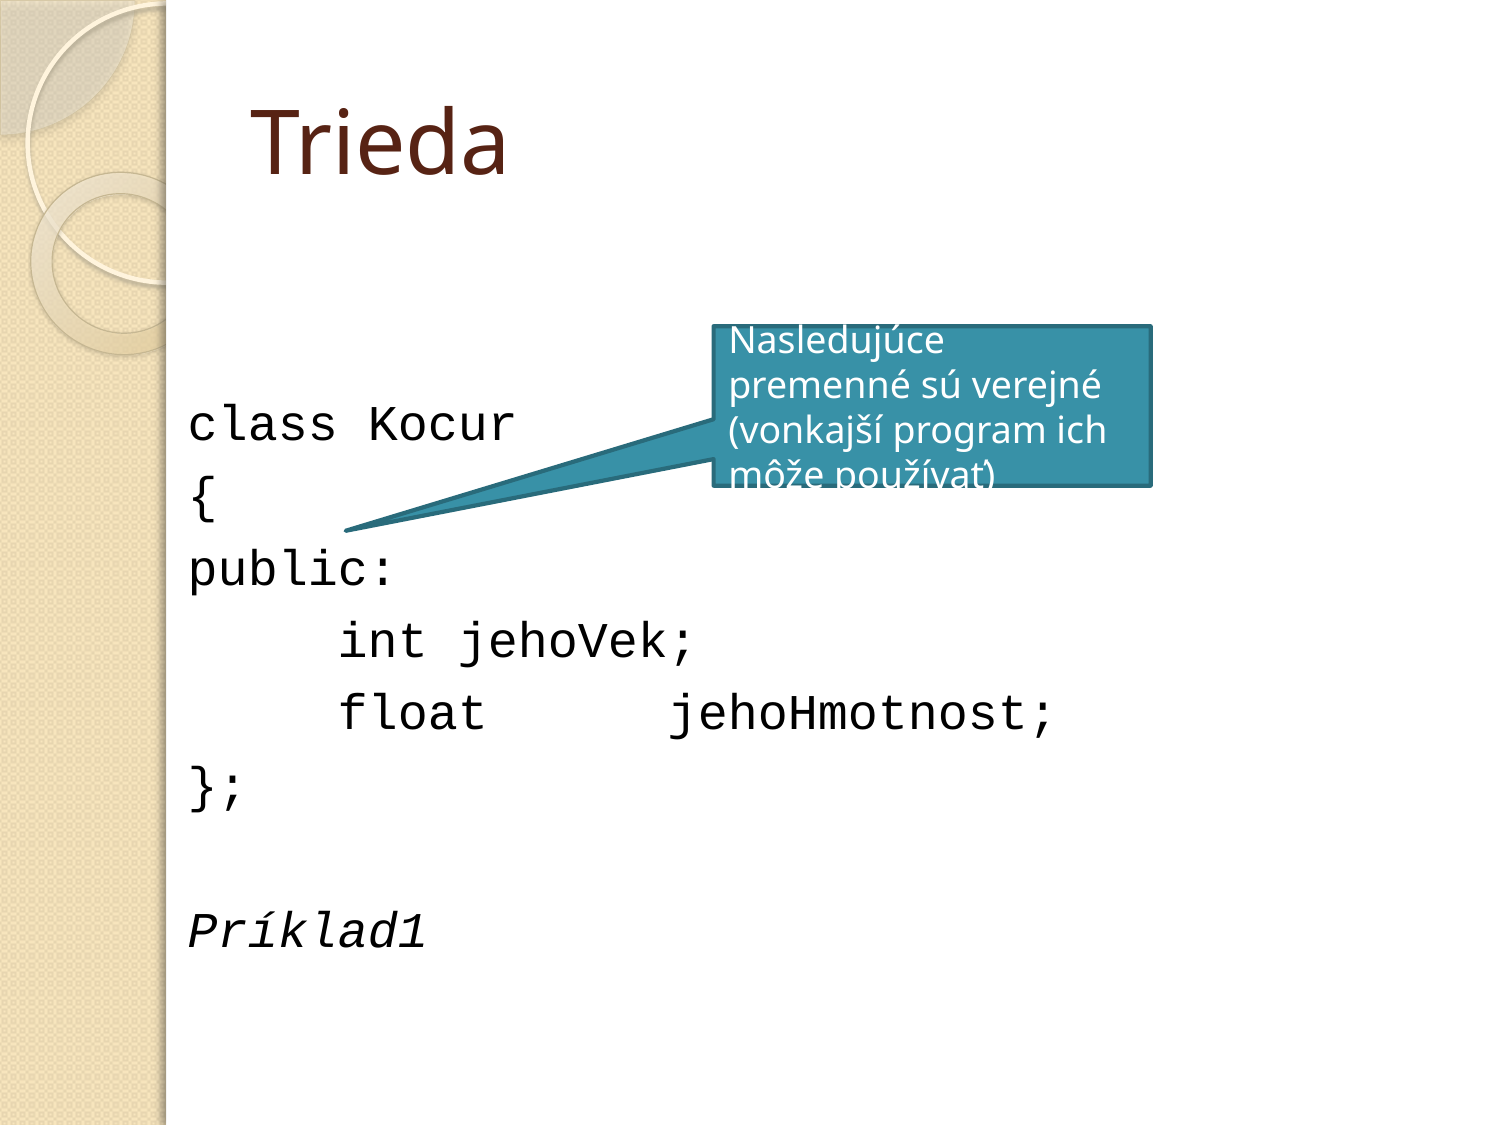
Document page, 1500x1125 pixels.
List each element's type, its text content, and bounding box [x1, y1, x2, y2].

title Trieda [235, 45, 1466, 233]
text_box Nasledujúce premenné sú verejné (vonkajší program ich môže používať) [343, 324, 1153, 533]
list class Kocur { public: int jehoVek; float jehoHmotnost; }; Príklad1 [159, 237, 1459, 1125]
